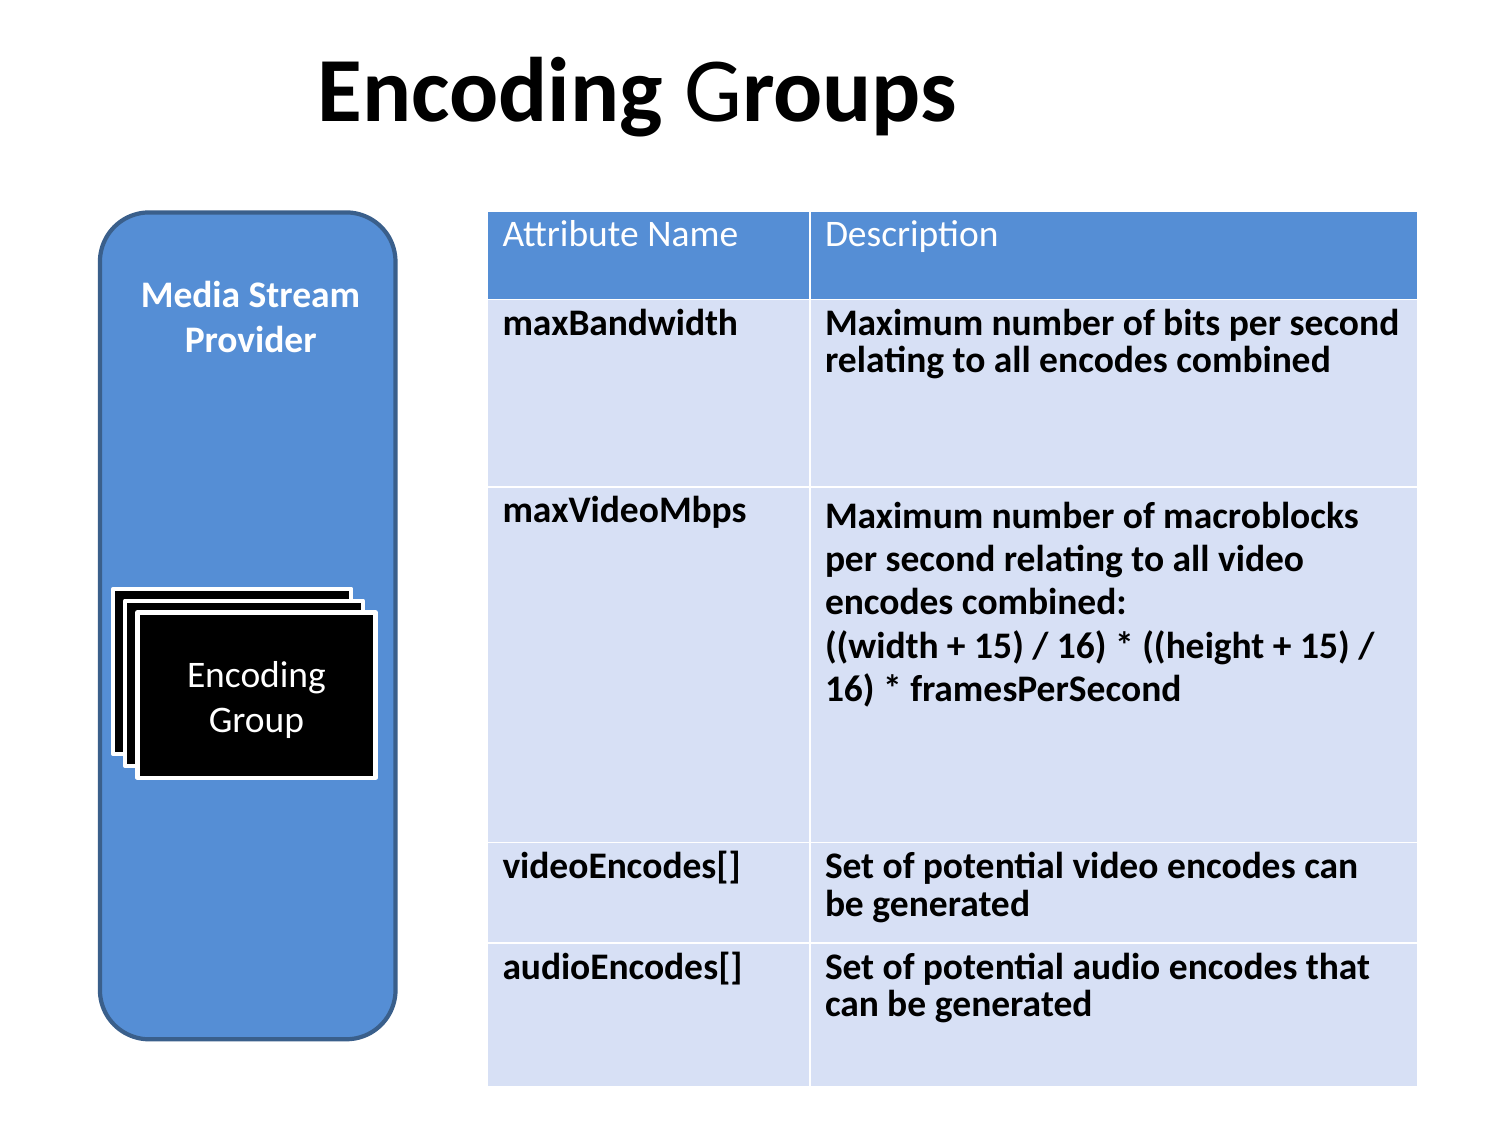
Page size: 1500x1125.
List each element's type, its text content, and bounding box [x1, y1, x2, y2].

table_header Attribute Name [488, 212, 809, 299]
title Encoding Groups [75, 20, 1200, 150]
table_cell Maximum number of macroblocks per second relating to all video encodes combined: ((width + 15) / 16) * ((height + 15) / 16) * framesPerSecond [811, 488, 1417, 842]
slide_number 8 [1074, 1042, 1425, 1103]
table_header Description [811, 212, 1417, 299]
table_cell audioEncodes[] [488, 944, 809, 1086]
table_cell Maximum number of bits per second relating to all encodes combined [811, 300, 1417, 486]
text_box Encoding group [111, 587, 353, 756]
text_box [97, 210, 398, 1042]
table_cell Set of potential video encodes can be generated [811, 843, 1417, 942]
table_cell maxBandwidth [488, 300, 809, 486]
table_cell maxVideoMbps [488, 488, 809, 842]
text_box Encoding group [123, 599, 365, 768]
table_cell Set of potential audio encodes that can be generated [811, 944, 1417, 1086]
text_box Encoding Group [135, 610, 378, 780]
table_cell videoEncodes[] [488, 843, 809, 942]
text_box Media Stream Provider [126, 262, 376, 368]
